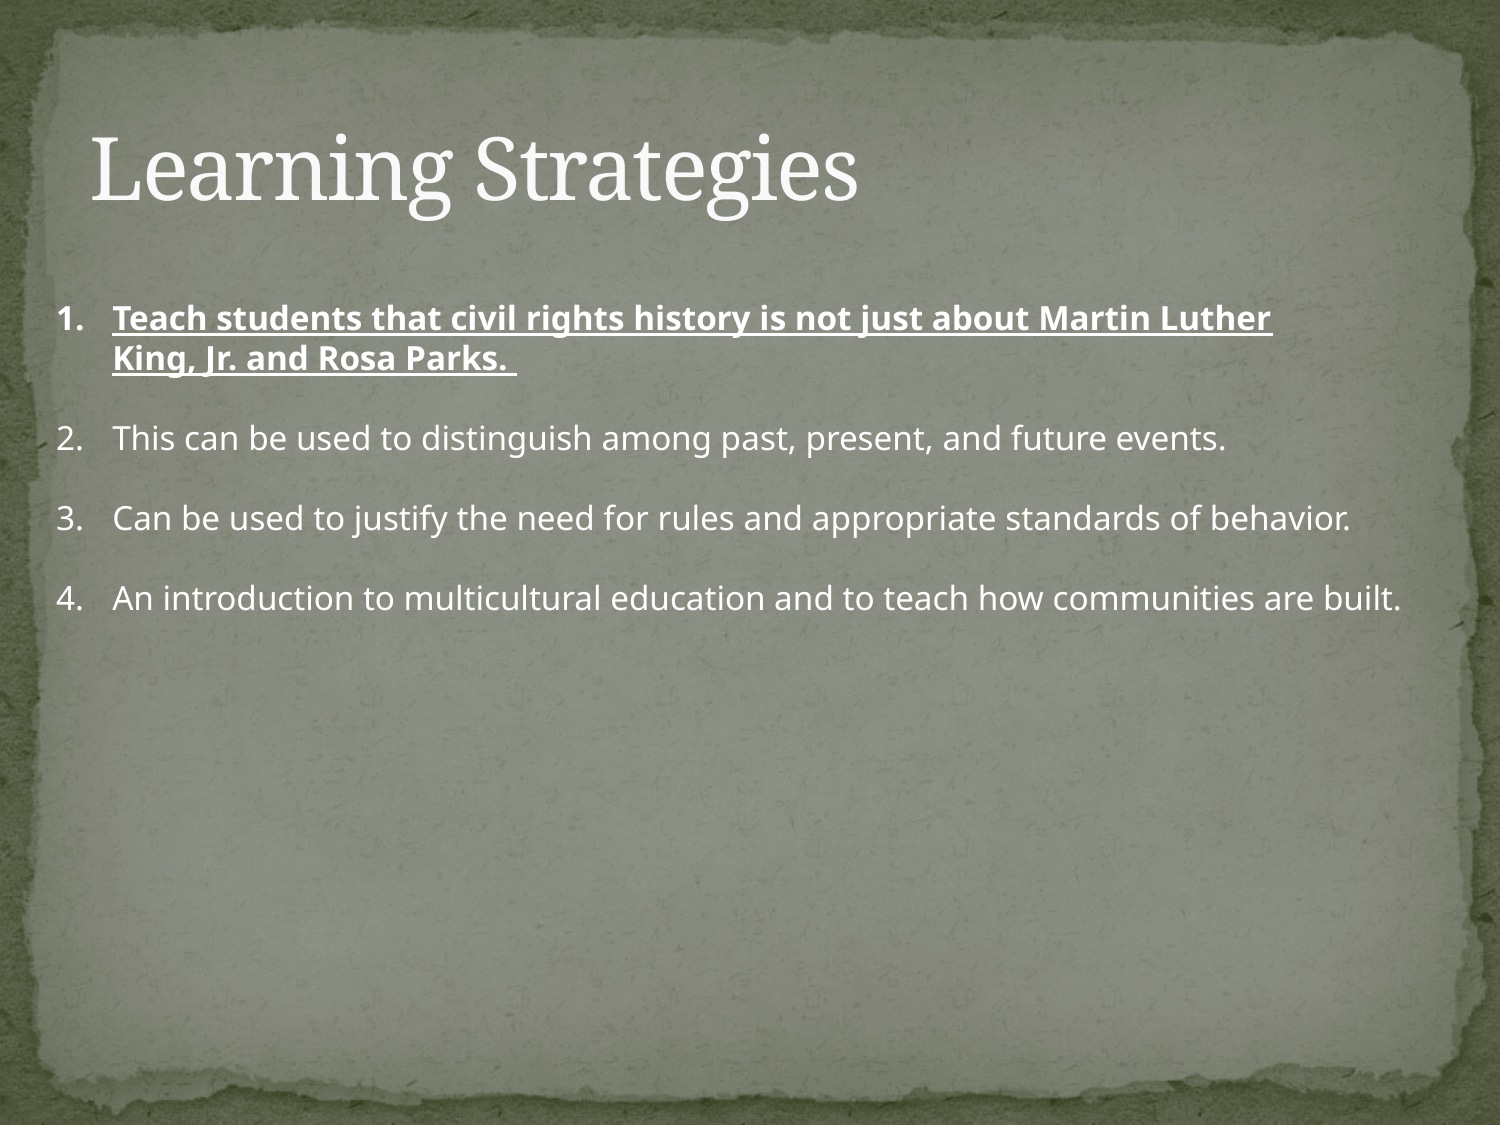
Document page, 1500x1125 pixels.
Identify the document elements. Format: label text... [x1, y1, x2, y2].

text_box Teach students that civil rights history is not just about Martin Luther King, Jr. and Rosa Parks. This can be used to distinguish among past, present, and future events. Can be used to justify the need for rules and appropriate standards of behavior. An introduction to multicultural education and to teach how communities are built. [41, 290, 1419, 769]
title Learning Strategies [74, 24, 1425, 225]
